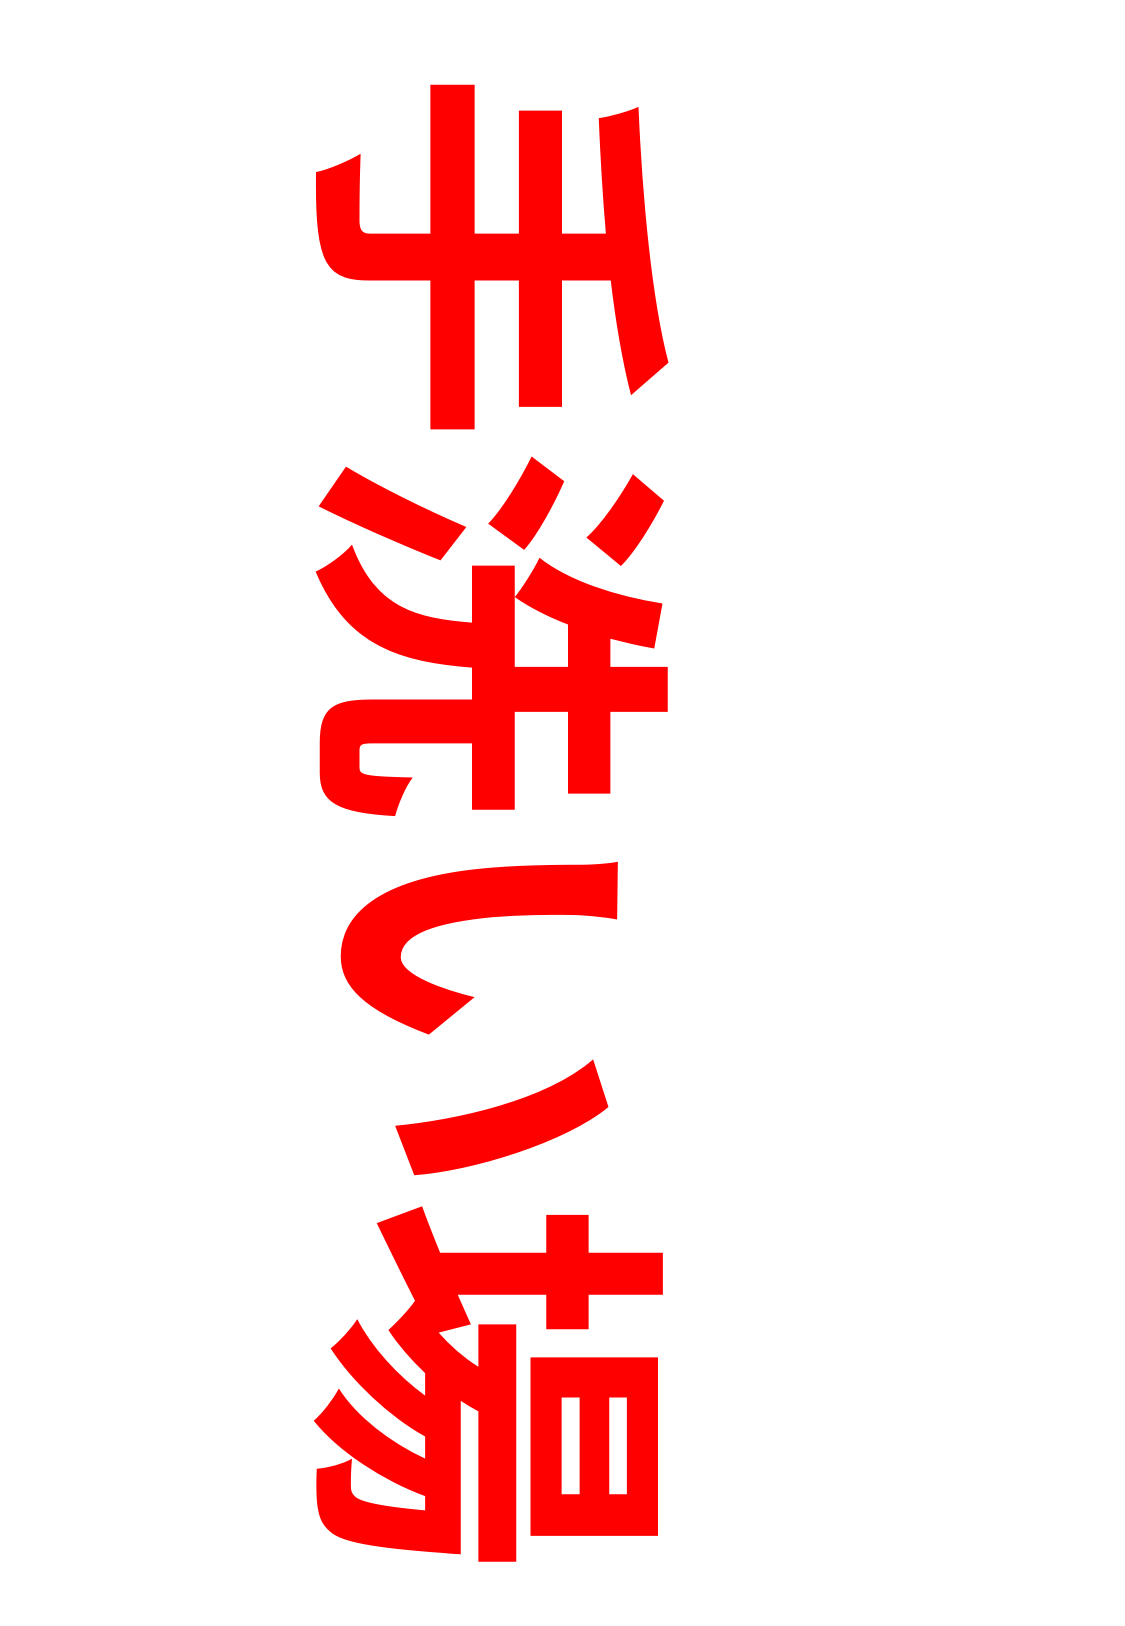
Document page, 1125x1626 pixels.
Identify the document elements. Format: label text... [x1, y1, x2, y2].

text_box 手洗い場 [267, 29, 752, 1614]
